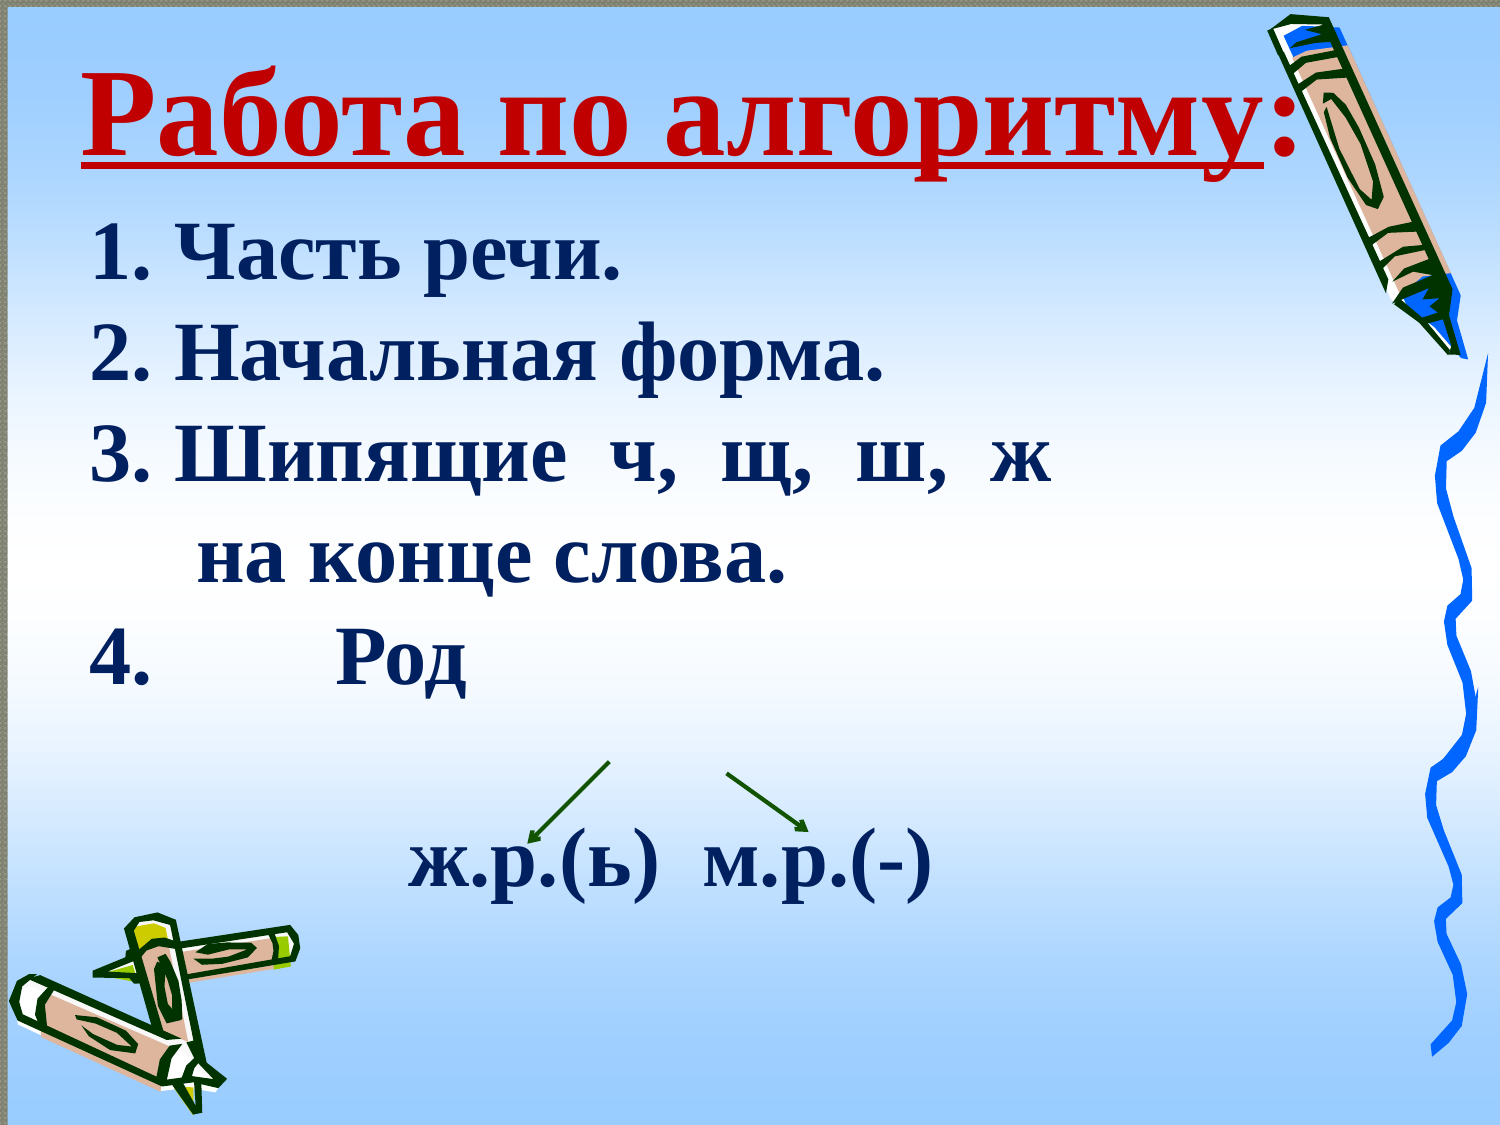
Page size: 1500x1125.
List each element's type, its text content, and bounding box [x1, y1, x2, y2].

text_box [7, 7, 1500, 1125]
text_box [527, 761, 610, 844]
title Работа по алгоритму: [0, 0, 1379, 188]
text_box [726, 773, 809, 833]
